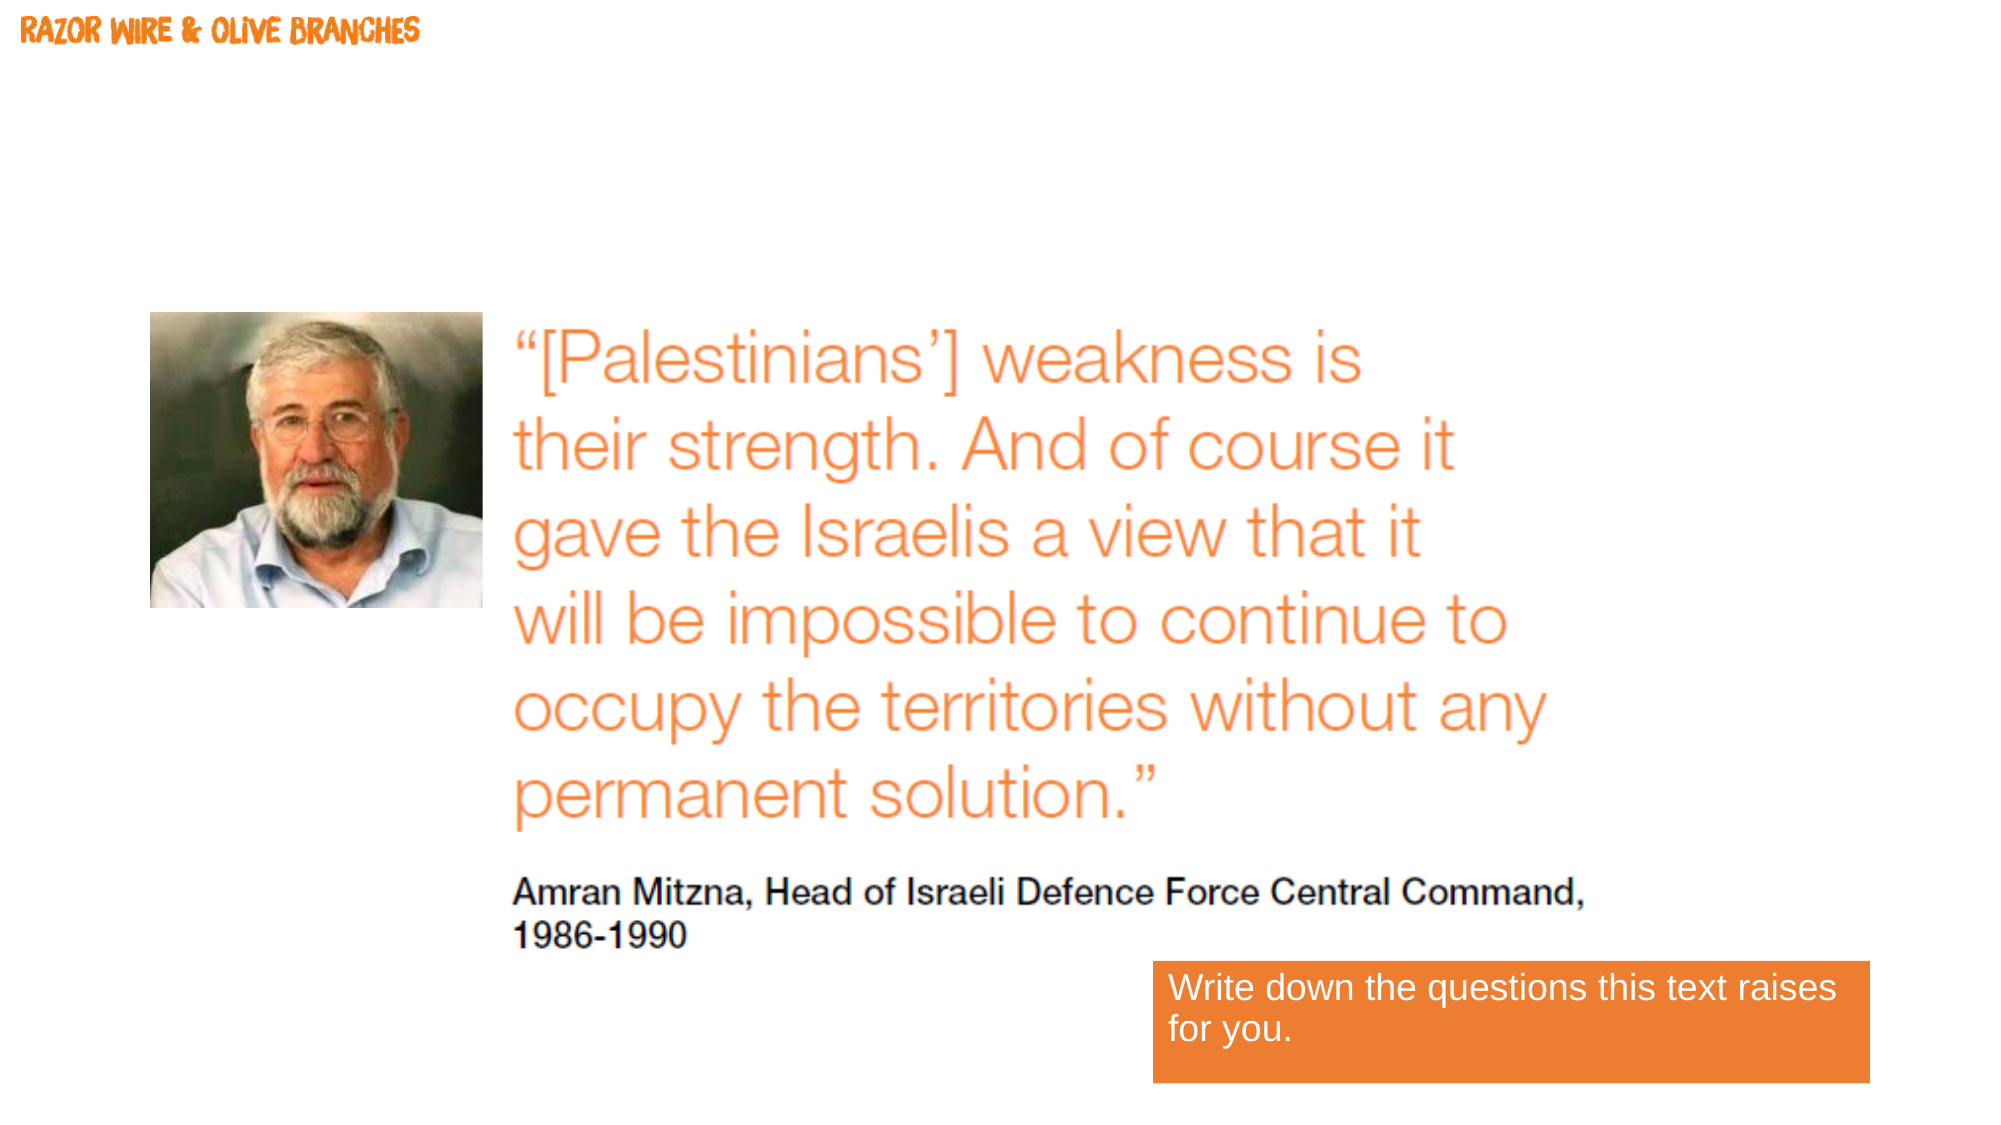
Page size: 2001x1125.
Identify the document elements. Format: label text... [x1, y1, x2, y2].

picture [150, 312, 1633, 1014]
text_box Write down the questions this text raises for you. [1153, 960, 1870, 1084]
